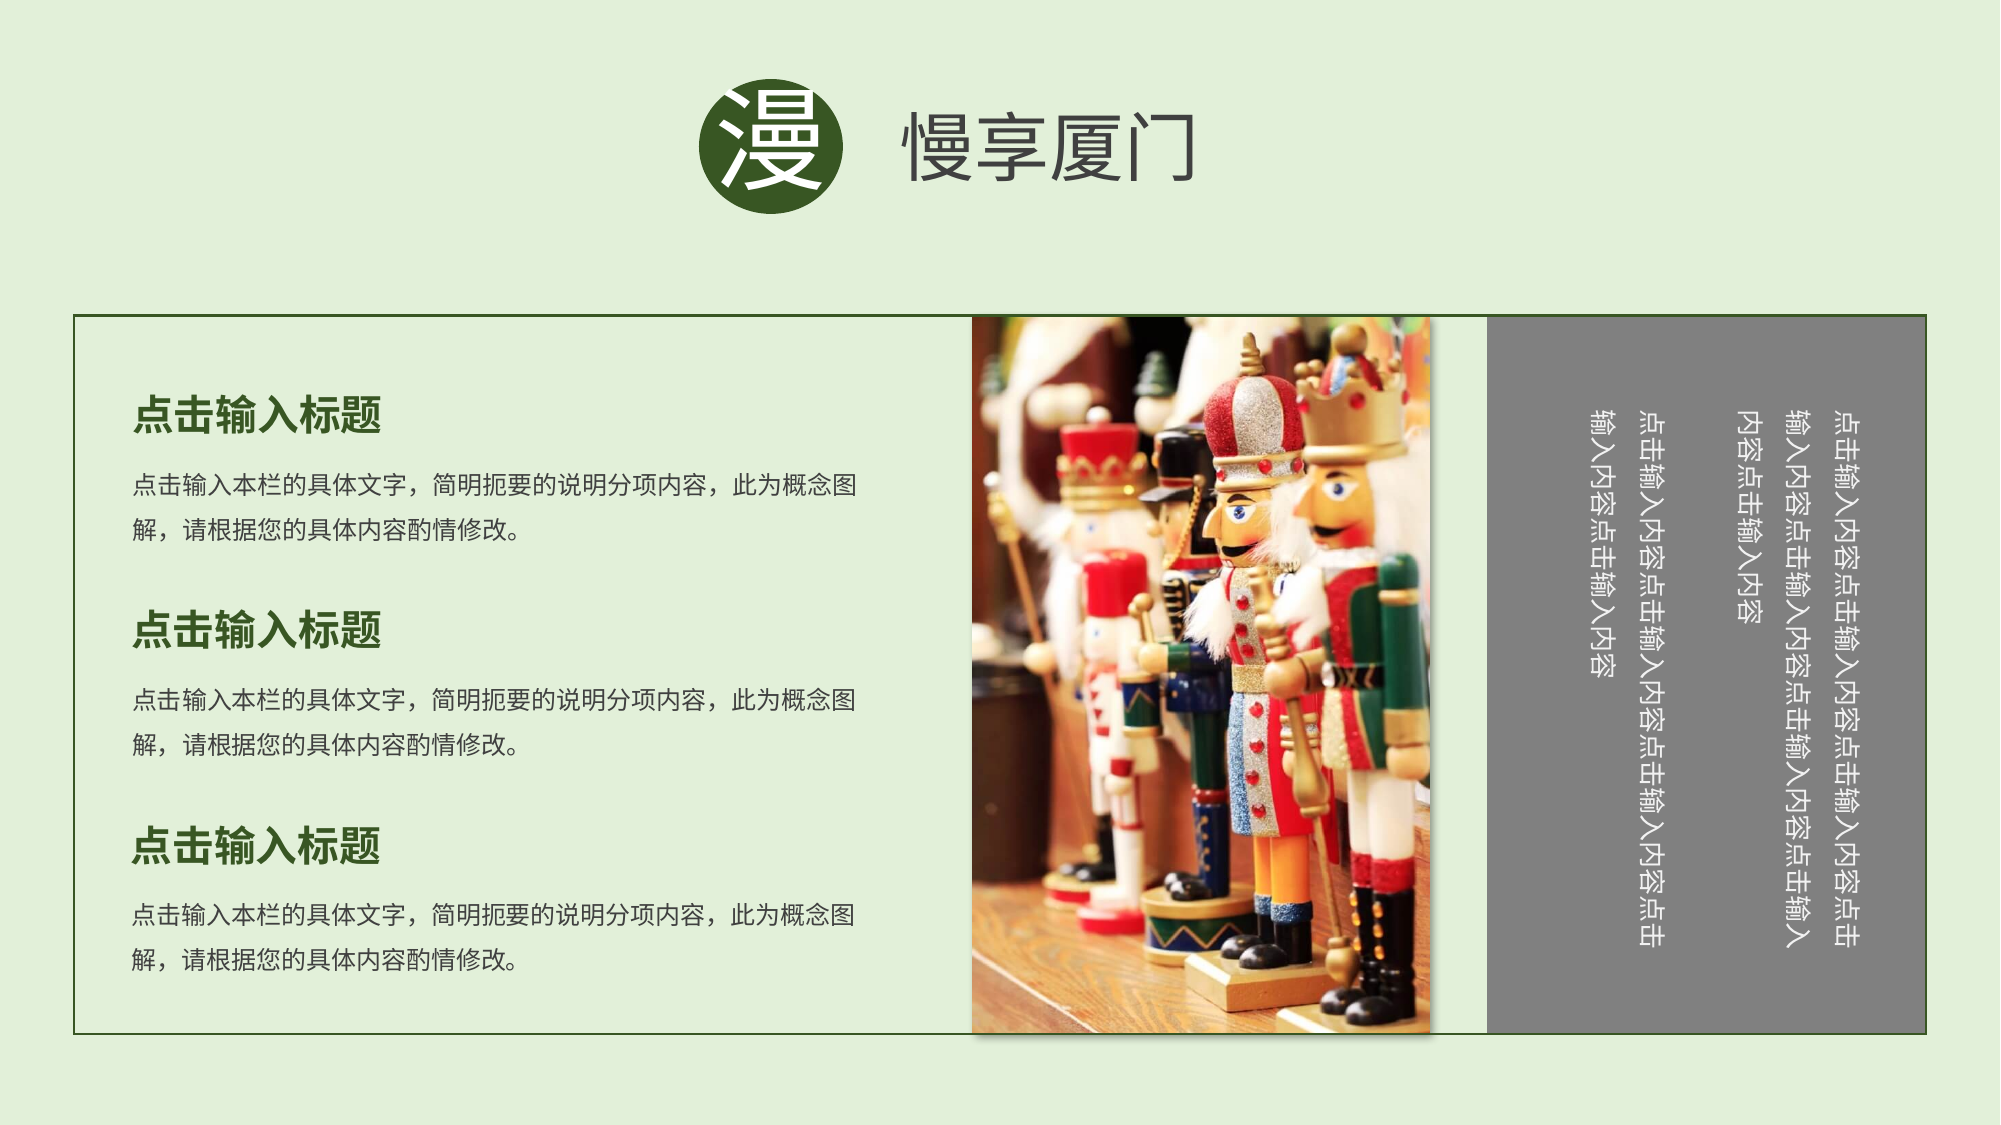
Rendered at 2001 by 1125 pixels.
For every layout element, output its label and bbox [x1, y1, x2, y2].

text_box [698, 61, 1300, 214]
picture [972, 315, 1430, 1035]
text_box [73, 314, 1927, 1035]
